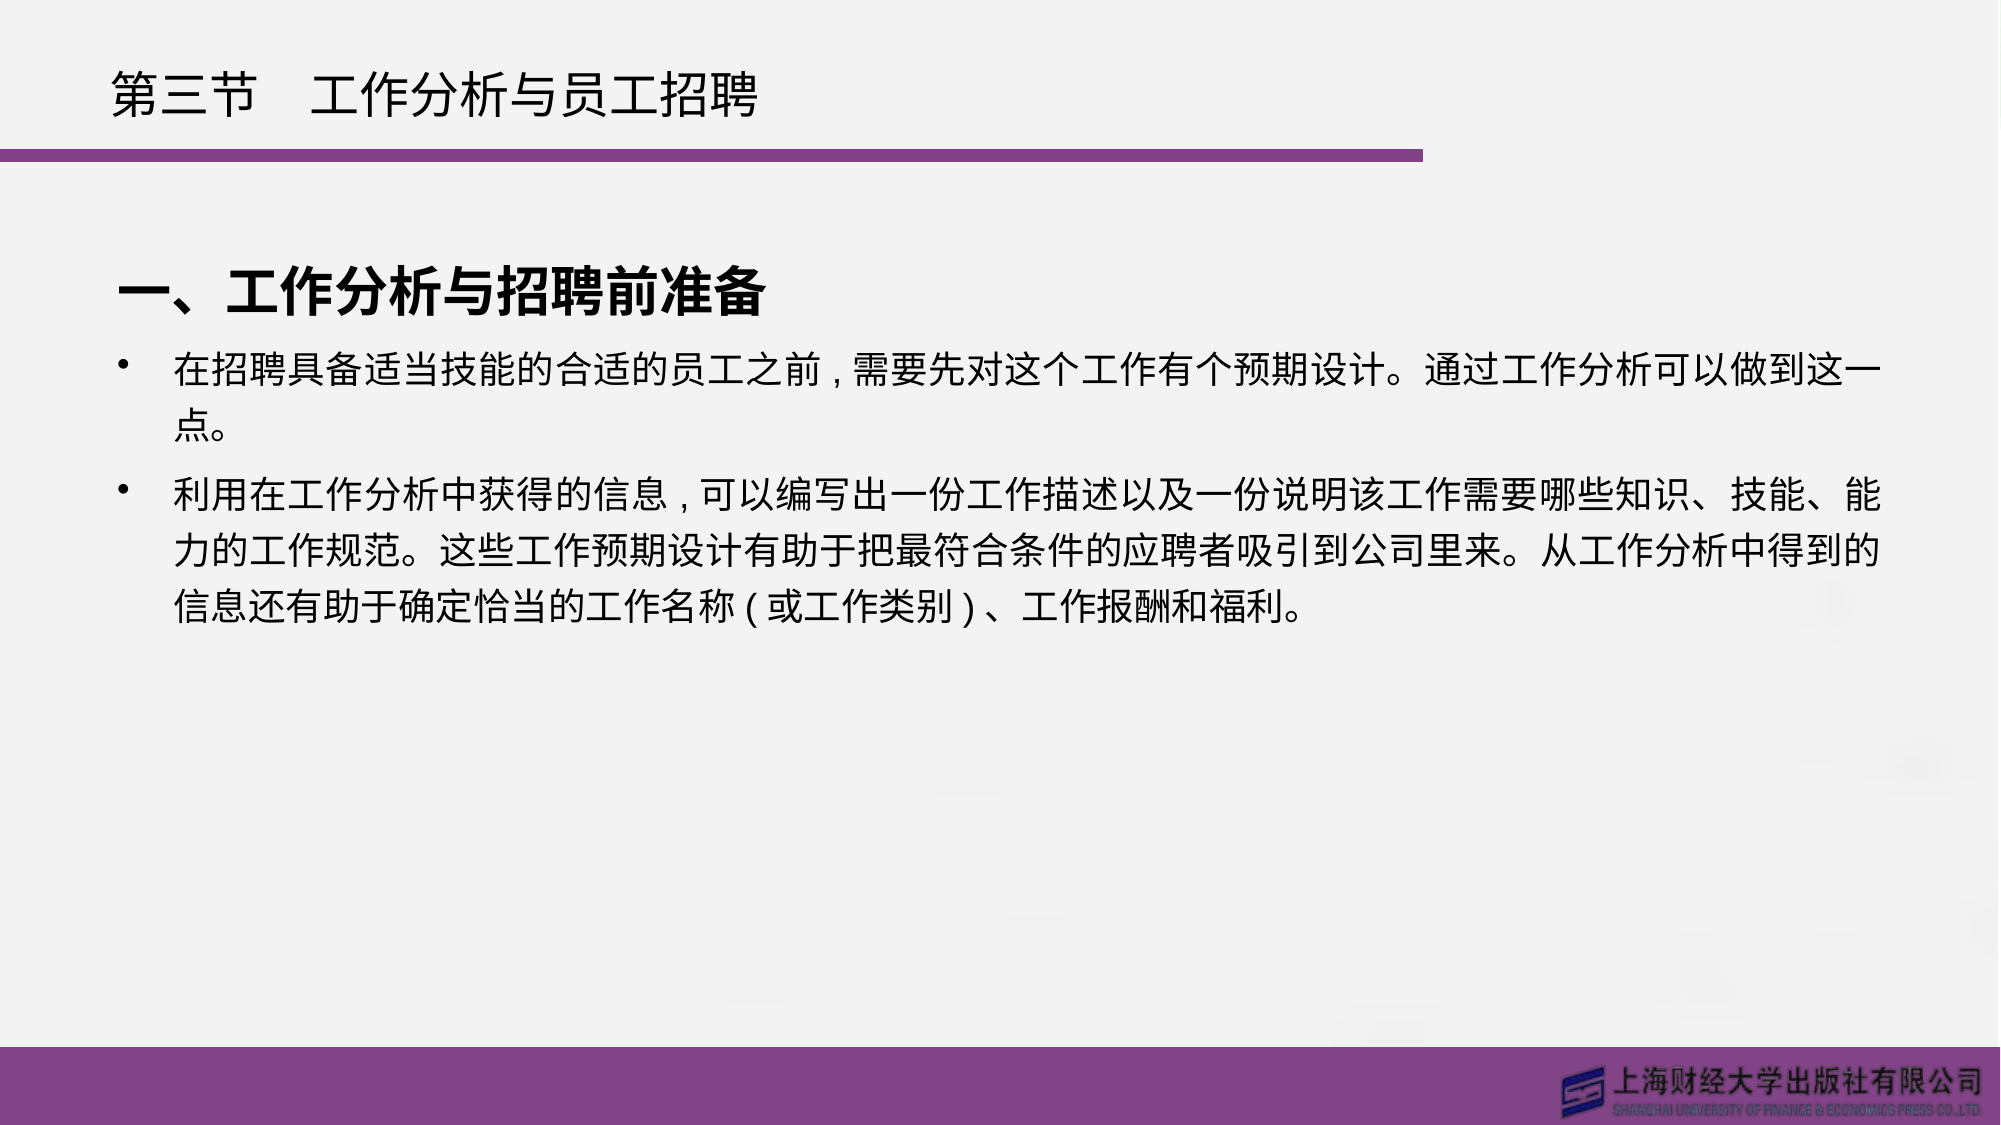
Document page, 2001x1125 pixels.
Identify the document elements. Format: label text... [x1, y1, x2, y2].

title 第三节 工作分析与员工招聘 [94, 42, 1451, 146]
picture [0, 0, 2001, 1125]
list 一、工作分析与招聘前准备 在招聘具备适当技能的合适的员工之前,需要先对这个工作有个预期设计。通过工作分析可以做到这一点。 利用在工作分析中获得的信息,可以编写出一份工作描述以及一份说明该工作需要哪些知识、技能、能力的工作规范。这些工作预期设计有助于把最符合条件的应聘者吸引到公司里来。从工作分析中得到的信息还有助于确定恰当的工作名称(或工作类别)、工作报酬和福利。 [102, 233, 1898, 1032]
